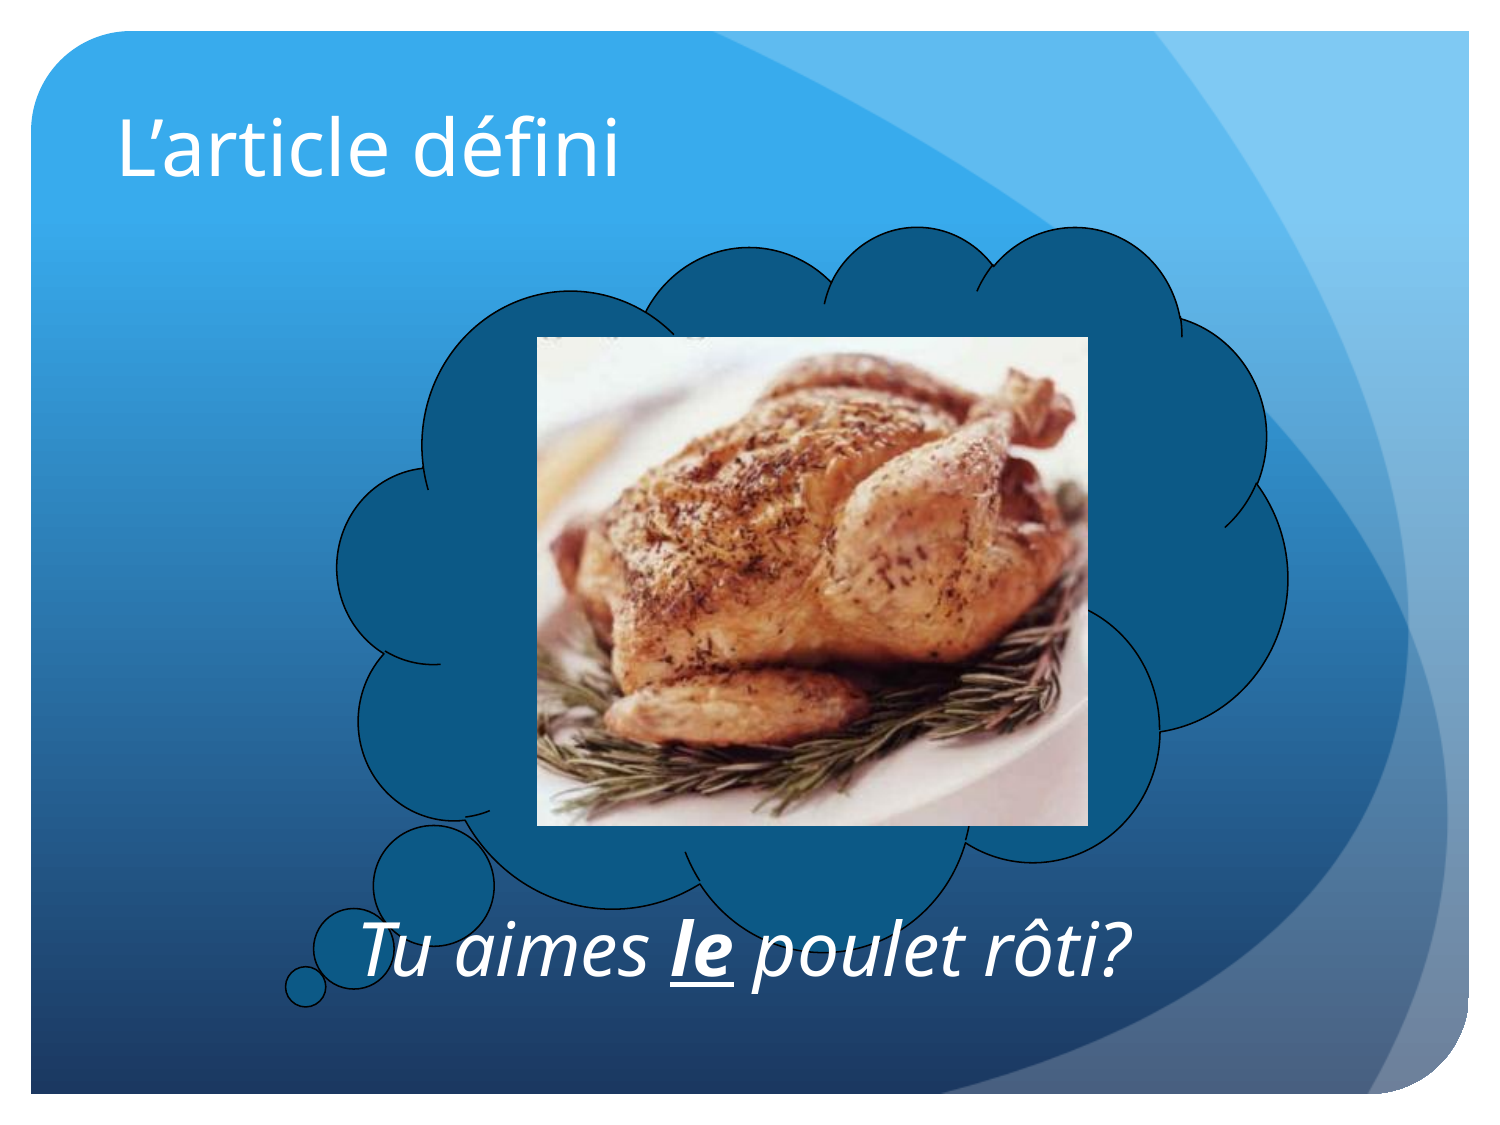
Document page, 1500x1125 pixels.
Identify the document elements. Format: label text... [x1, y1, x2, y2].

list Tu aimes le poulet rôti? [106, 893, 1382, 1007]
title L’article défini [100, 37, 1438, 200]
picture [24, 30, 1473, 1094]
text_box [336, 227, 1288, 893]
